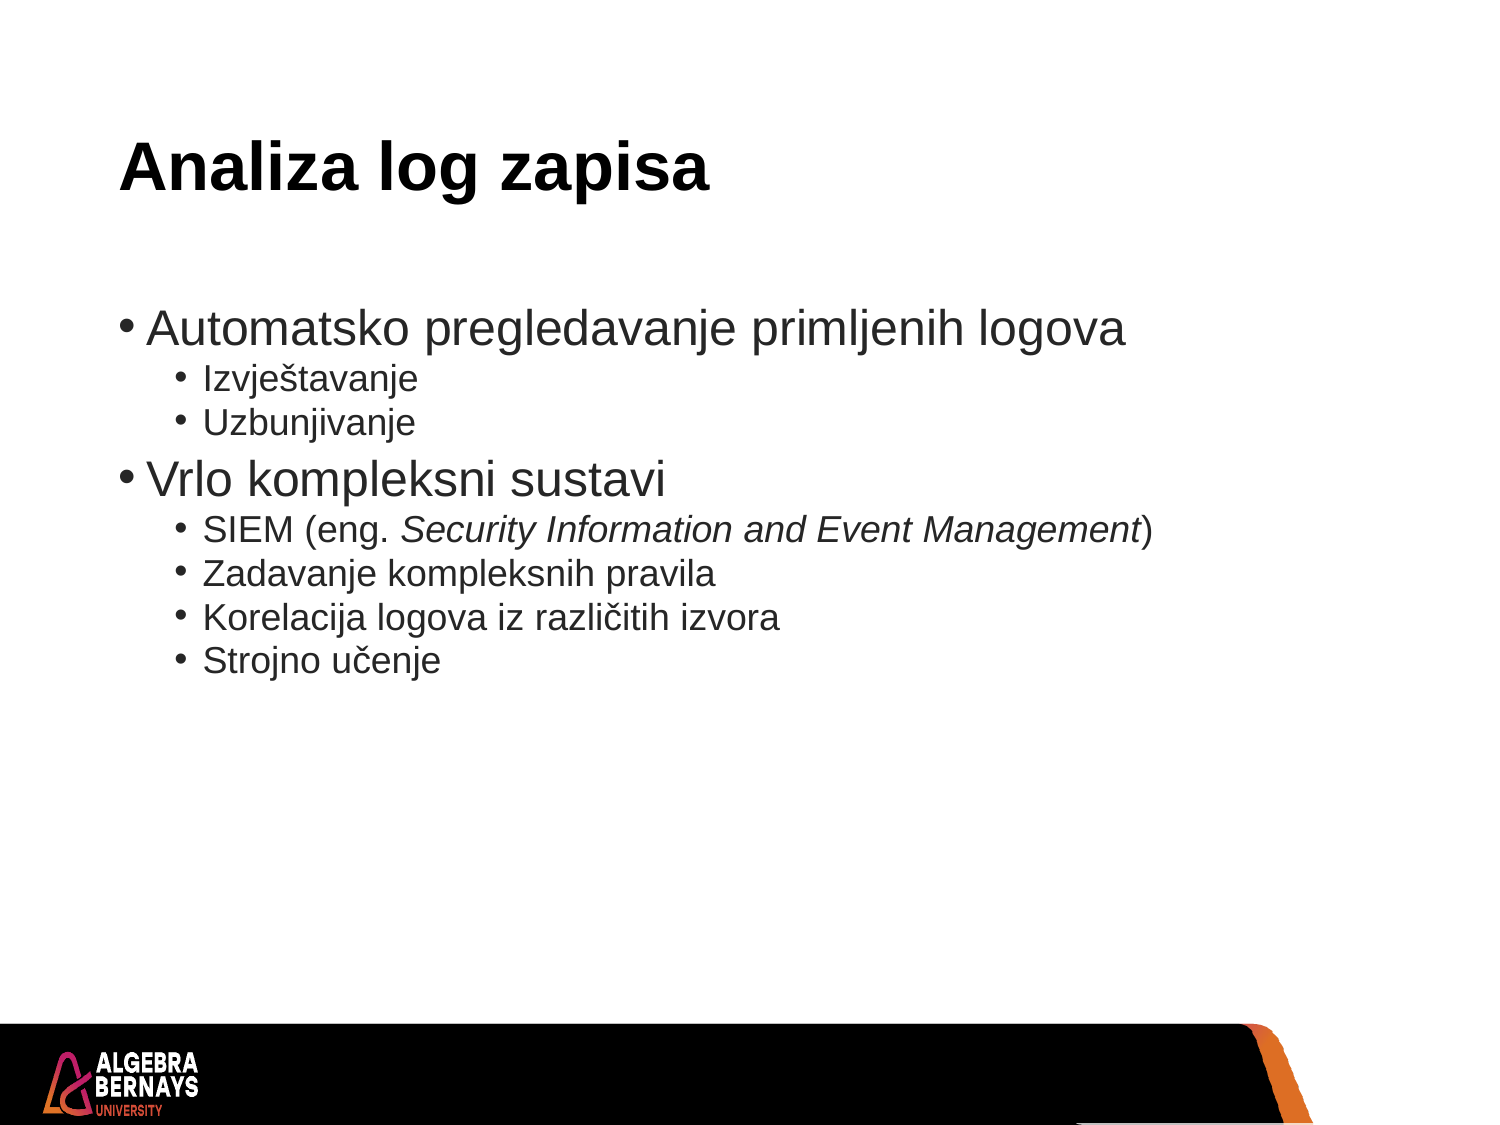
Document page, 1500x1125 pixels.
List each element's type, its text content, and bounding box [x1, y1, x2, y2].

list Automatsko pregledavanje primljenih logova Izvještavanje Uzbunjivanje Vrlo kompleksni sustavi SIEM (eng. Security Information and Event Management) Zadavanje kompleksnih pravila Korelacija logova iz različitih izvora Strojno učenje [103, 299, 1397, 1014]
title Analiza log zapisa [103, 59, 1397, 278]
picture [0, 1023, 1468, 1125]
